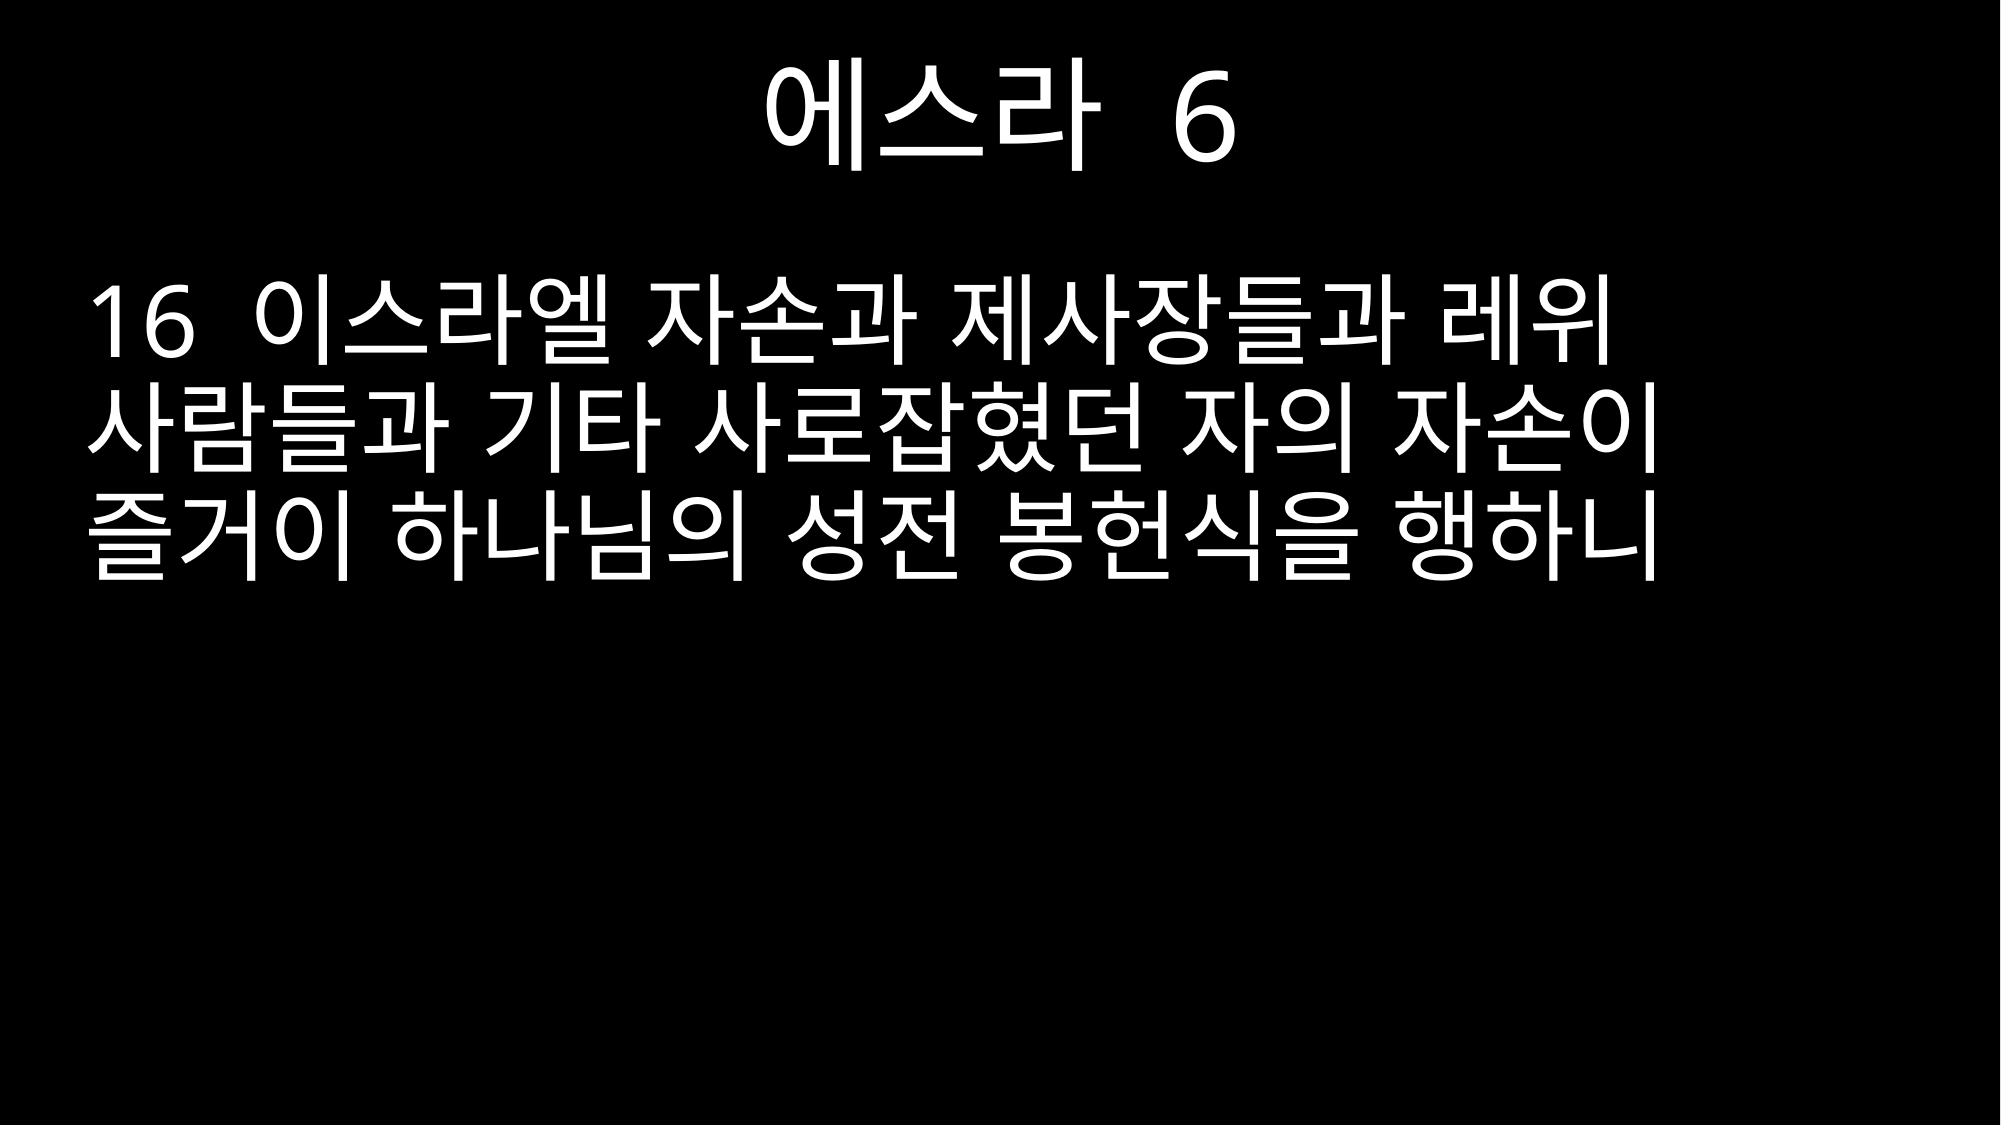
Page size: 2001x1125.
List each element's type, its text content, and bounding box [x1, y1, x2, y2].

picture [0, 0, 2001, 1125]
footer 에스라 6 [0, 32, 2000, 192]
list 16 이스라엘 자손과 제사장들과 레위 사람들과 기타 사로잡혔던 자의 자손이 즐거이 하나님의 성전 봉헌식을 행하니 [69, 263, 1953, 423]
